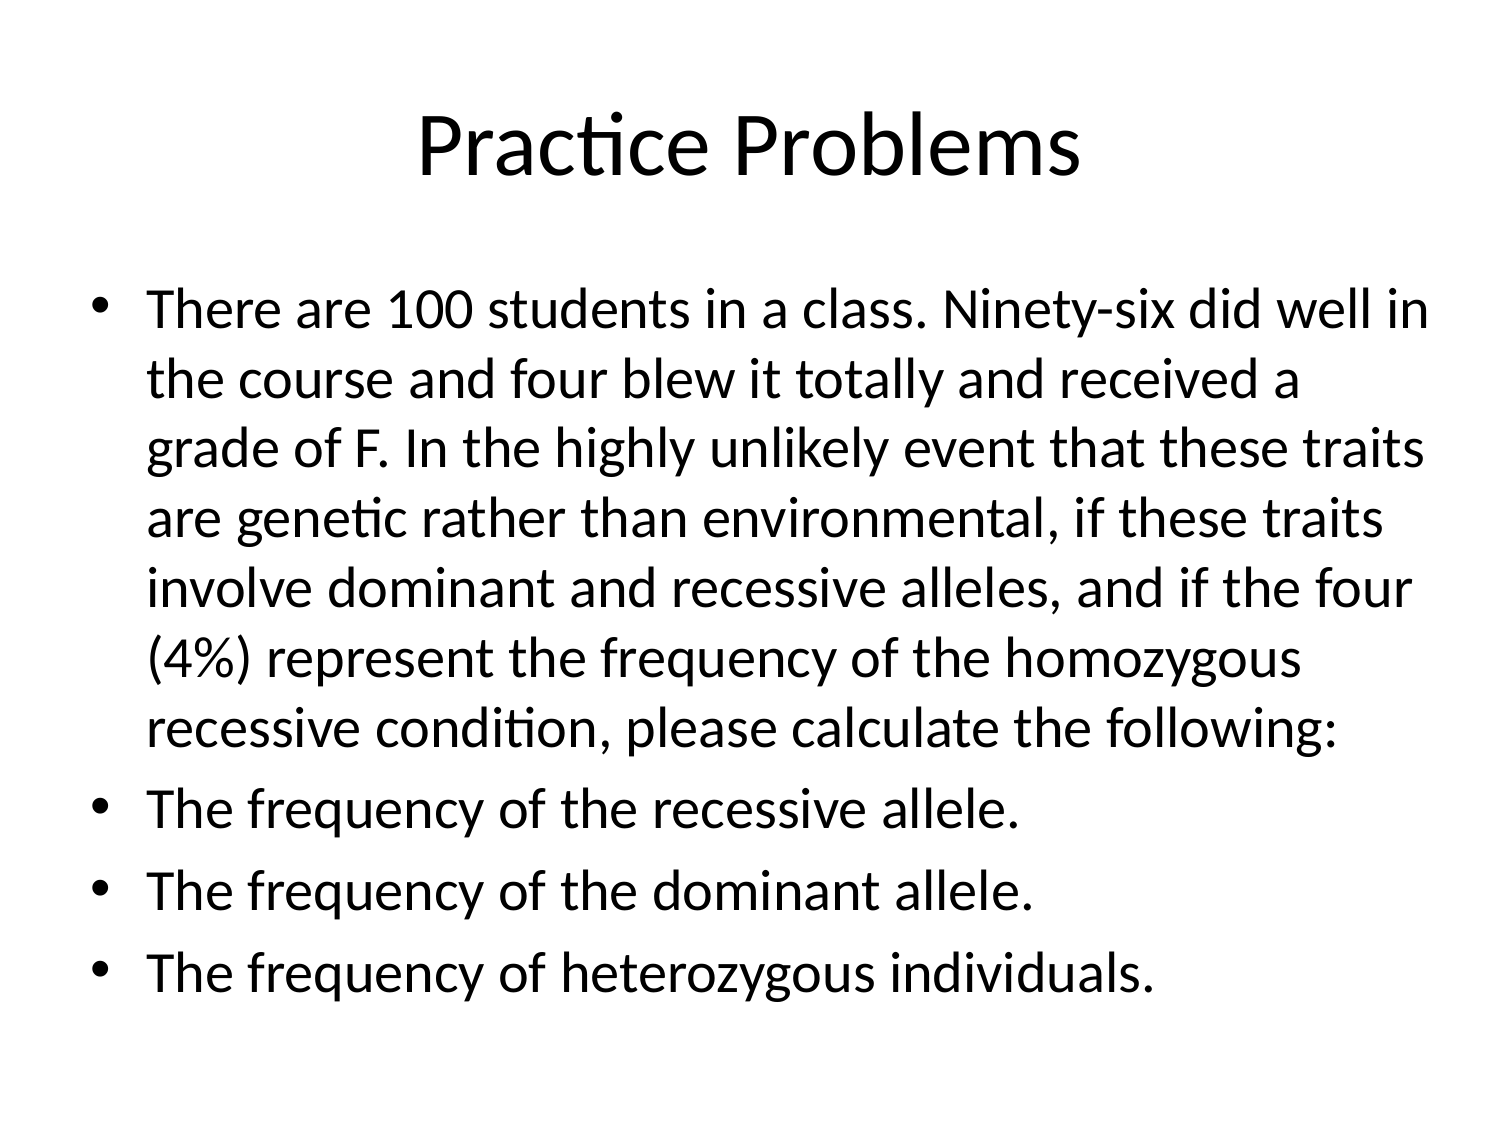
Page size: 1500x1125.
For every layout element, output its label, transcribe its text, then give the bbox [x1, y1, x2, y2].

title Practice Problems [75, 45, 1425, 233]
list There are 100 students in a class. Ninety-six did well in the course and four blew it totally and received a grade of F. In the highly unlikely event that these traits are genetic rather than environmental, if these traits involve dominant and recessive alleles, and if the four (4%) represent the frequency of the homozygous recessive condition, please calculate the following: The frequency of the recessive allele. The frequency of the dominant allele. The frequency of heterozygous individuals. [75, 262, 1463, 1013]
